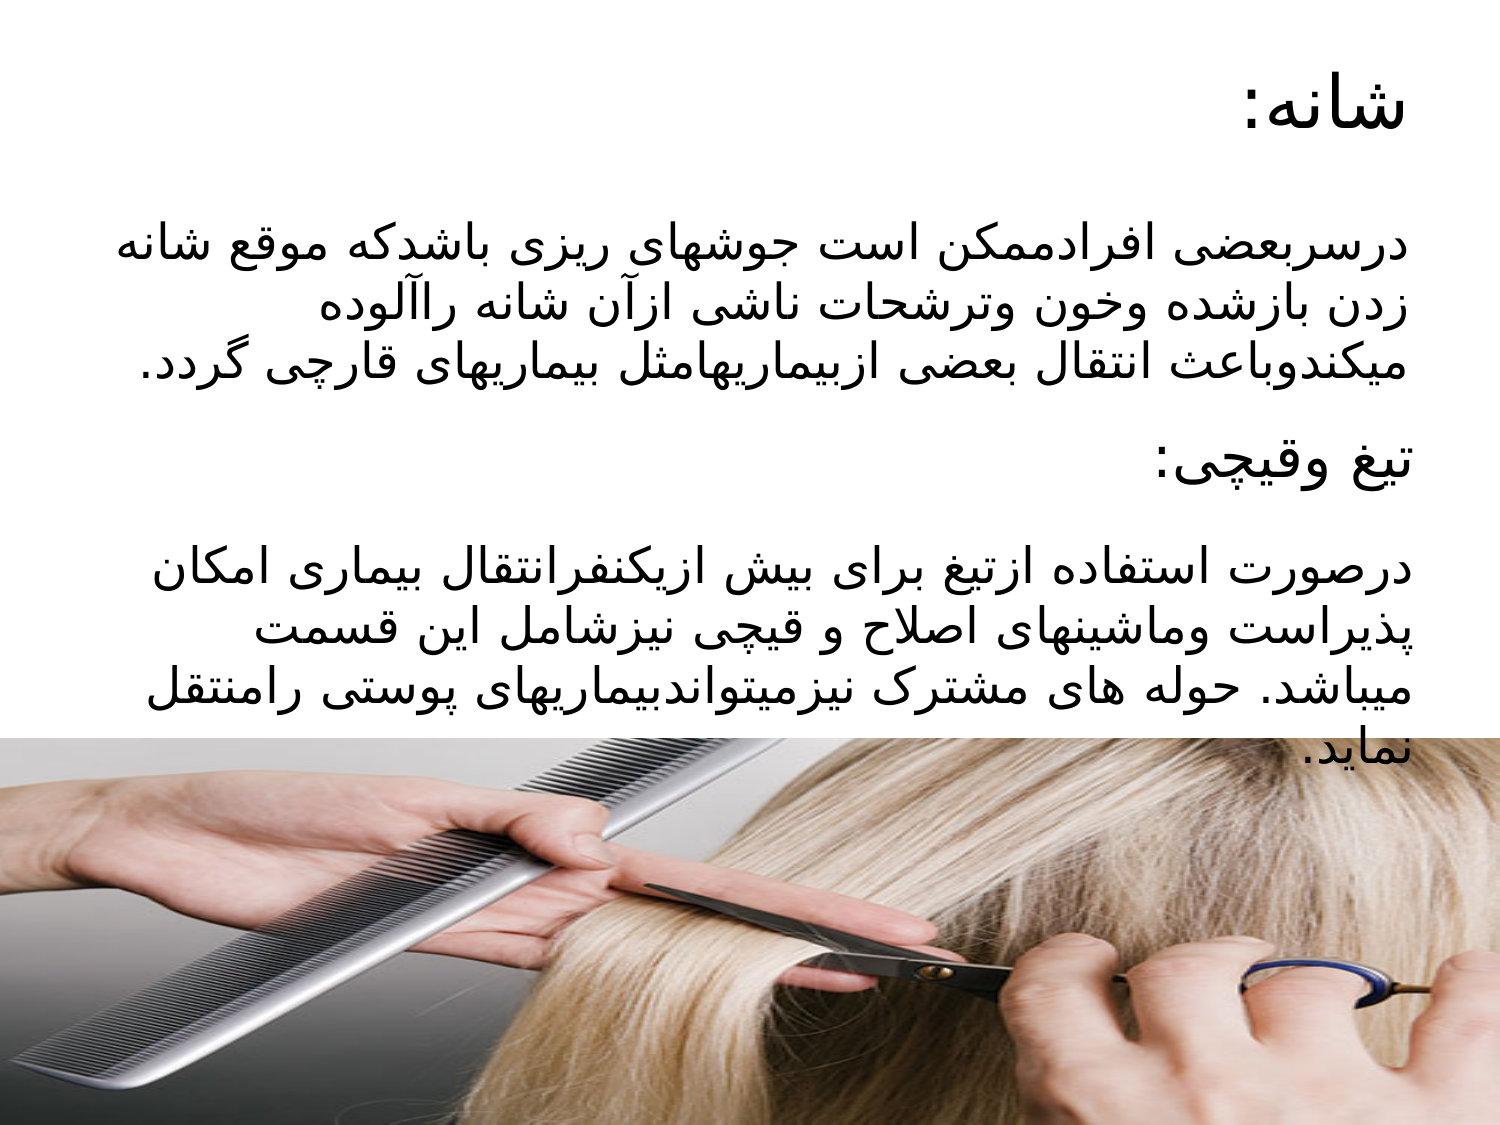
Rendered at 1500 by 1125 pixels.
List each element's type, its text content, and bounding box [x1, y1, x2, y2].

text_box تیغ وقیچی: درصورت استفاده ازتیغ برای بیش ازیکنفرانتقال بیماری امکان پذیراست وماشینهای اصلاح و قیچی نیزشامل این قسمت میباشد. حوله های مشترک نیزمیتواندبیماریهای پوستی رامنتقل نماید. [70, 351, 1430, 736]
title شانه: درسربعضی افرادممکن است جوشهای ریزی باشدکه موقع شانه زدن بازشده وخون وترشحات ناشی ازآن شانه راآلوده میکندوباعث انتقال بعضی ازبیماریهامثل بیماریهای قارچی گردد. [75, 45, 1425, 351]
picture [0, 737, 1500, 1125]
